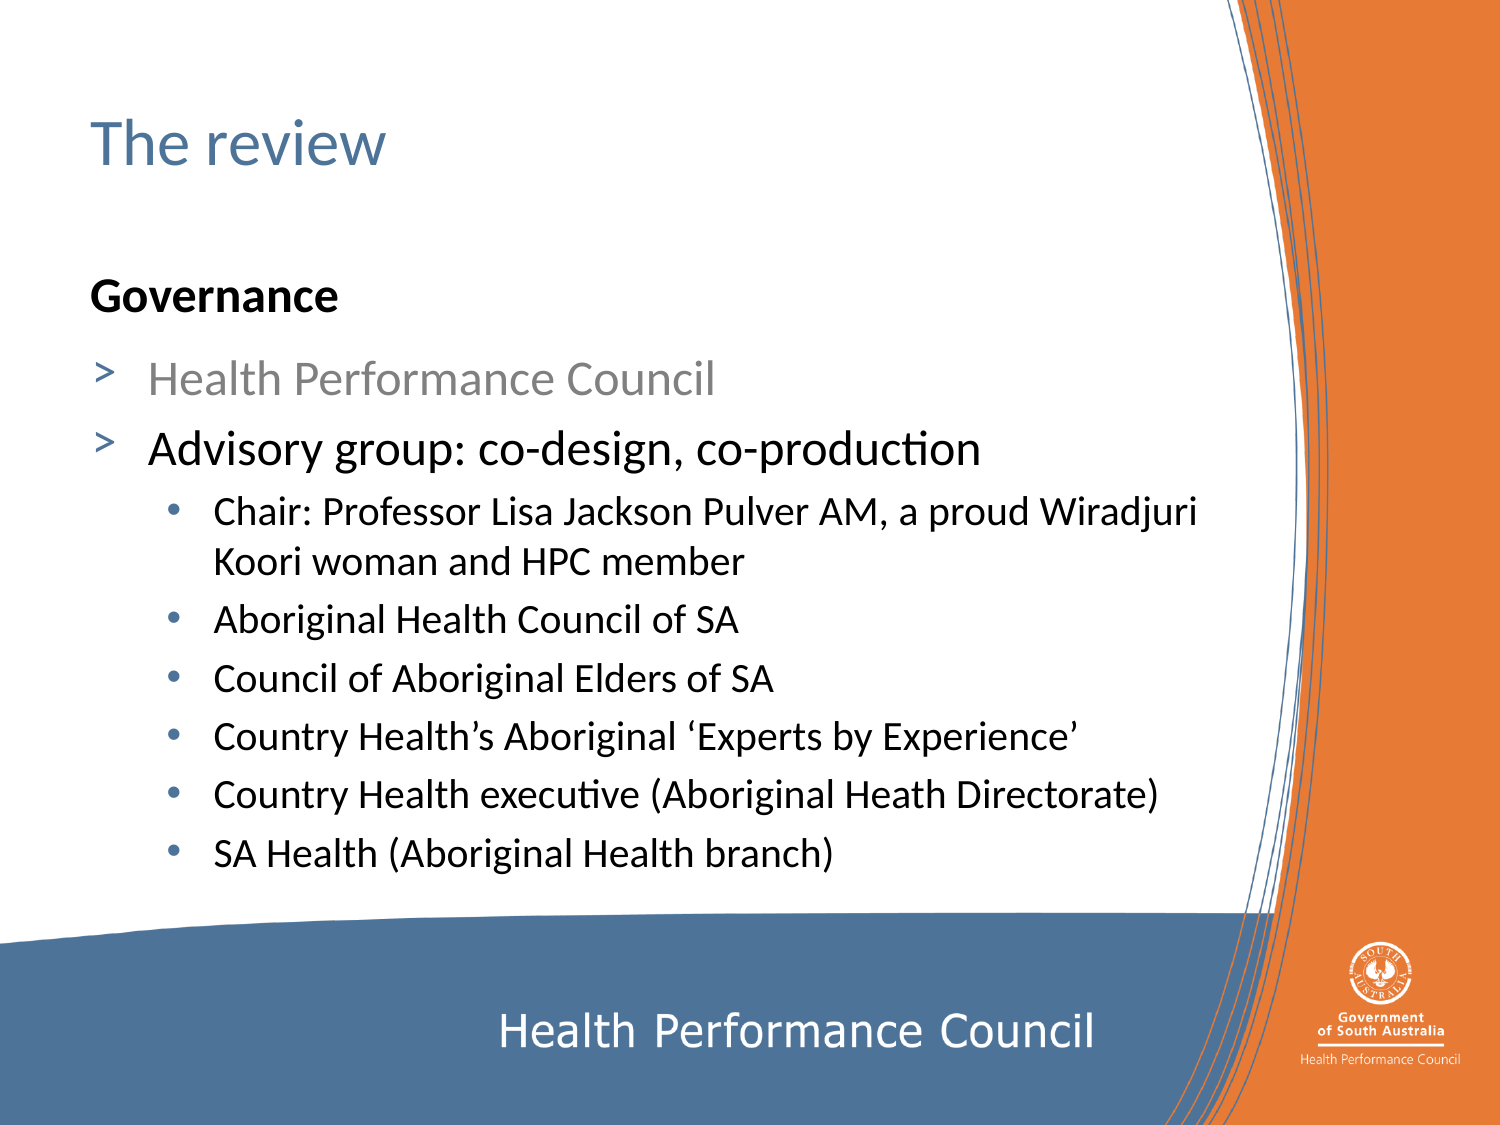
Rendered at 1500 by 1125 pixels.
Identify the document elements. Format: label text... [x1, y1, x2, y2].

list Governance [75, 255, 1258, 327]
list Health Performance Council Advisory group: co-design, co-production Chair: Professor Lisa Jackson Pulver AM, a proud Wiradjuri Koori woman and HPC member Aboriginal Health Council of SA Council of Aboriginal Elders of SA Country Health’s Aboriginal ‘Experts by Experience’ Country Health executive (Aboriginal Heath Directorate) SA Health (Aboriginal Health branch) [76, 338, 1235, 906]
title The review [75, 45, 1103, 233]
picture [0, 0, 1500, 1125]
